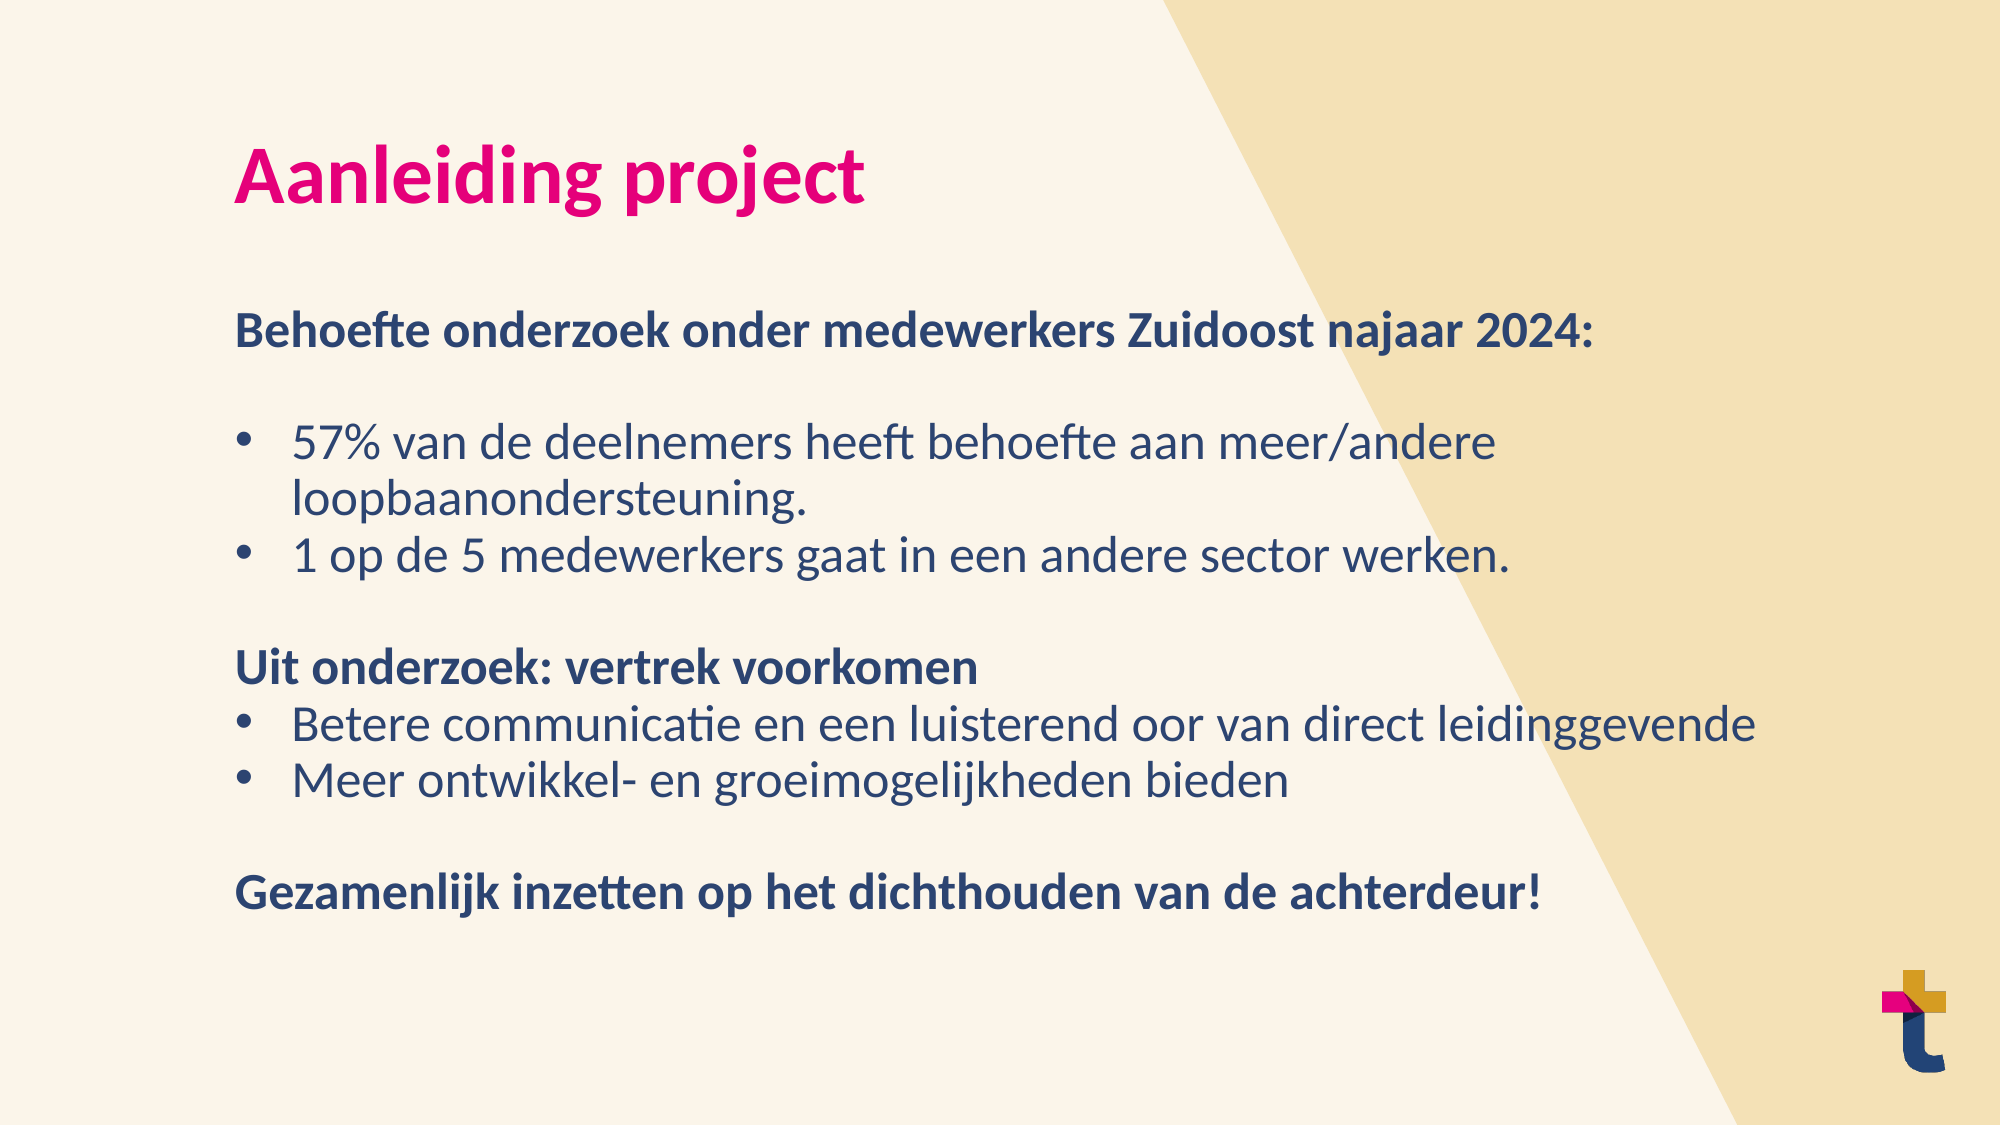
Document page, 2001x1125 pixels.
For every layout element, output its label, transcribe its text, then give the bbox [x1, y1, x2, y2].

picture [1863, 945, 1969, 1094]
list Behoefte onderzoek onder medewerkers Zuidoost najaar 2024: 57% van de deelnemers heeft behoefte aan meer/andere loopbaanondersteuning. 1 op de 5 medewerkers gaat in een andere sector werken. Uit onderzoek: vertrek voorkomen Betere communicatie en een luisterend oor van direct leidinggevende Meer ontwikkel- en groeimogelijkheden bieden Gezamenlijk inzetten op het dichthouden van de achterdeur! [235, 301, 1786, 1047]
title Aanleiding project [235, 147, 1786, 301]
